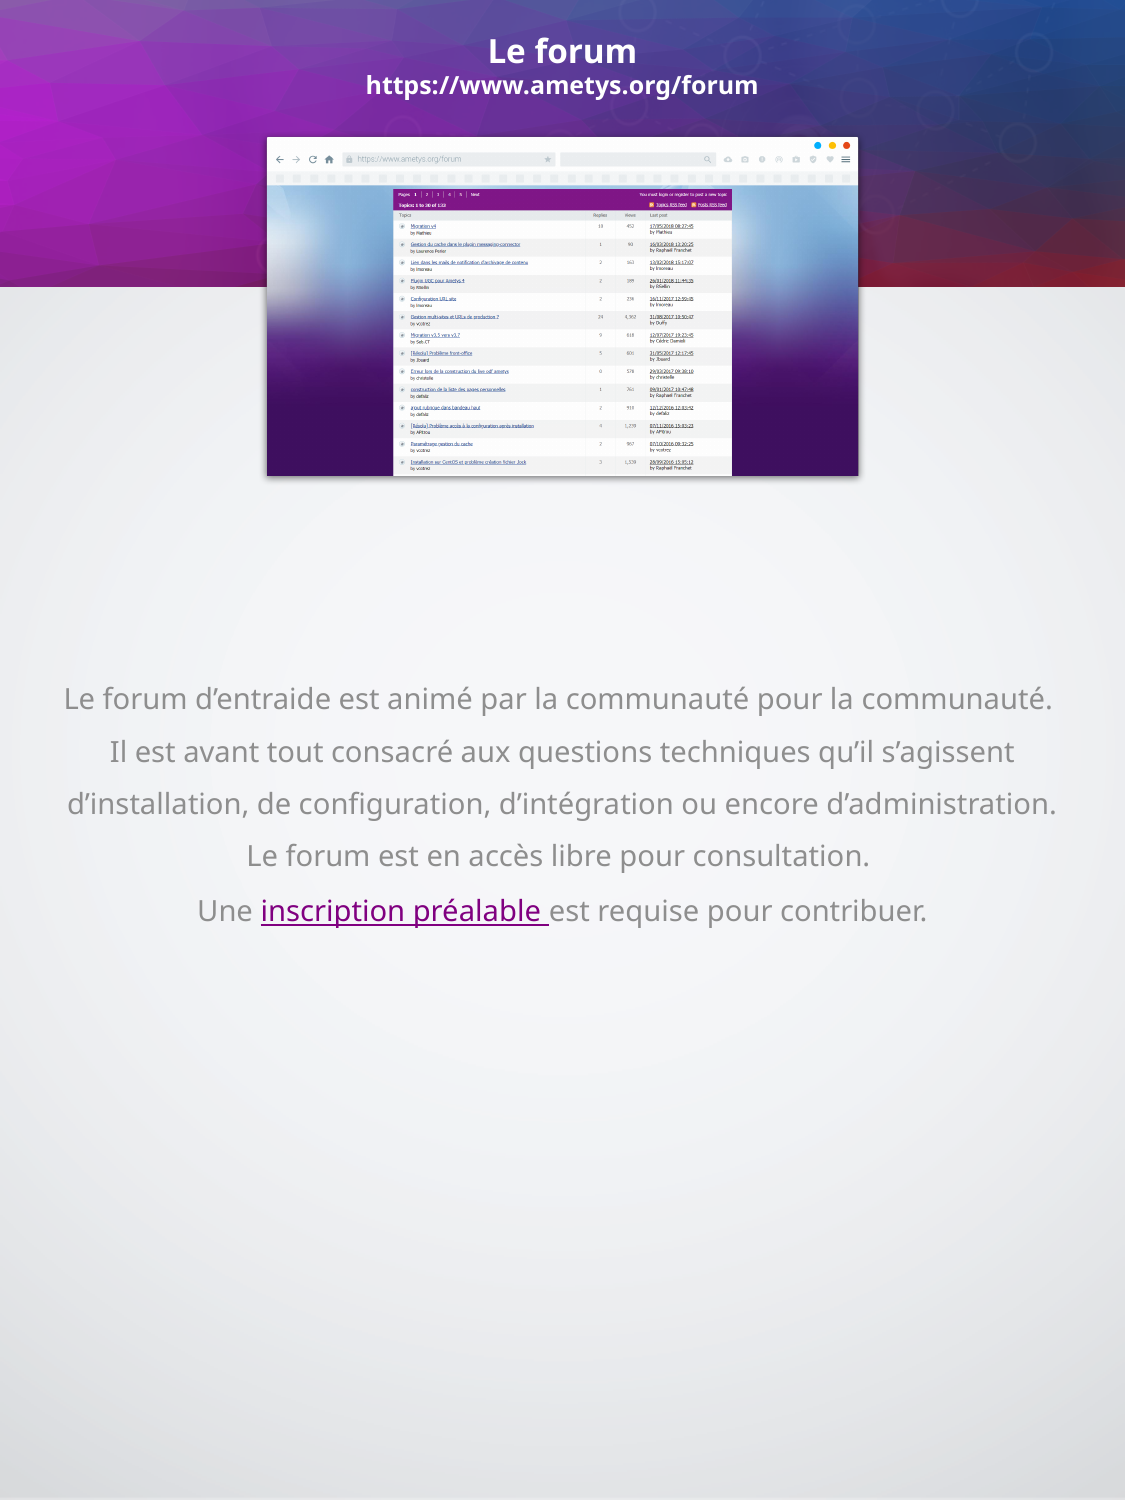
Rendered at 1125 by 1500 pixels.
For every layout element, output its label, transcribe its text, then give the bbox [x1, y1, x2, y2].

picture [0, 0, 1125, 1500]
text_box Le forum d’entraide est animé par la communauté pour la communauté. Il est avant tout consacré aux questions techniques qu’il s’agissent d’installation, de configuration, d’intégration ou encore d’administration. Le forum est en accès libre pour consultation. Une inscription préalable est requise pour contribuer. [45, 655, 1080, 940]
